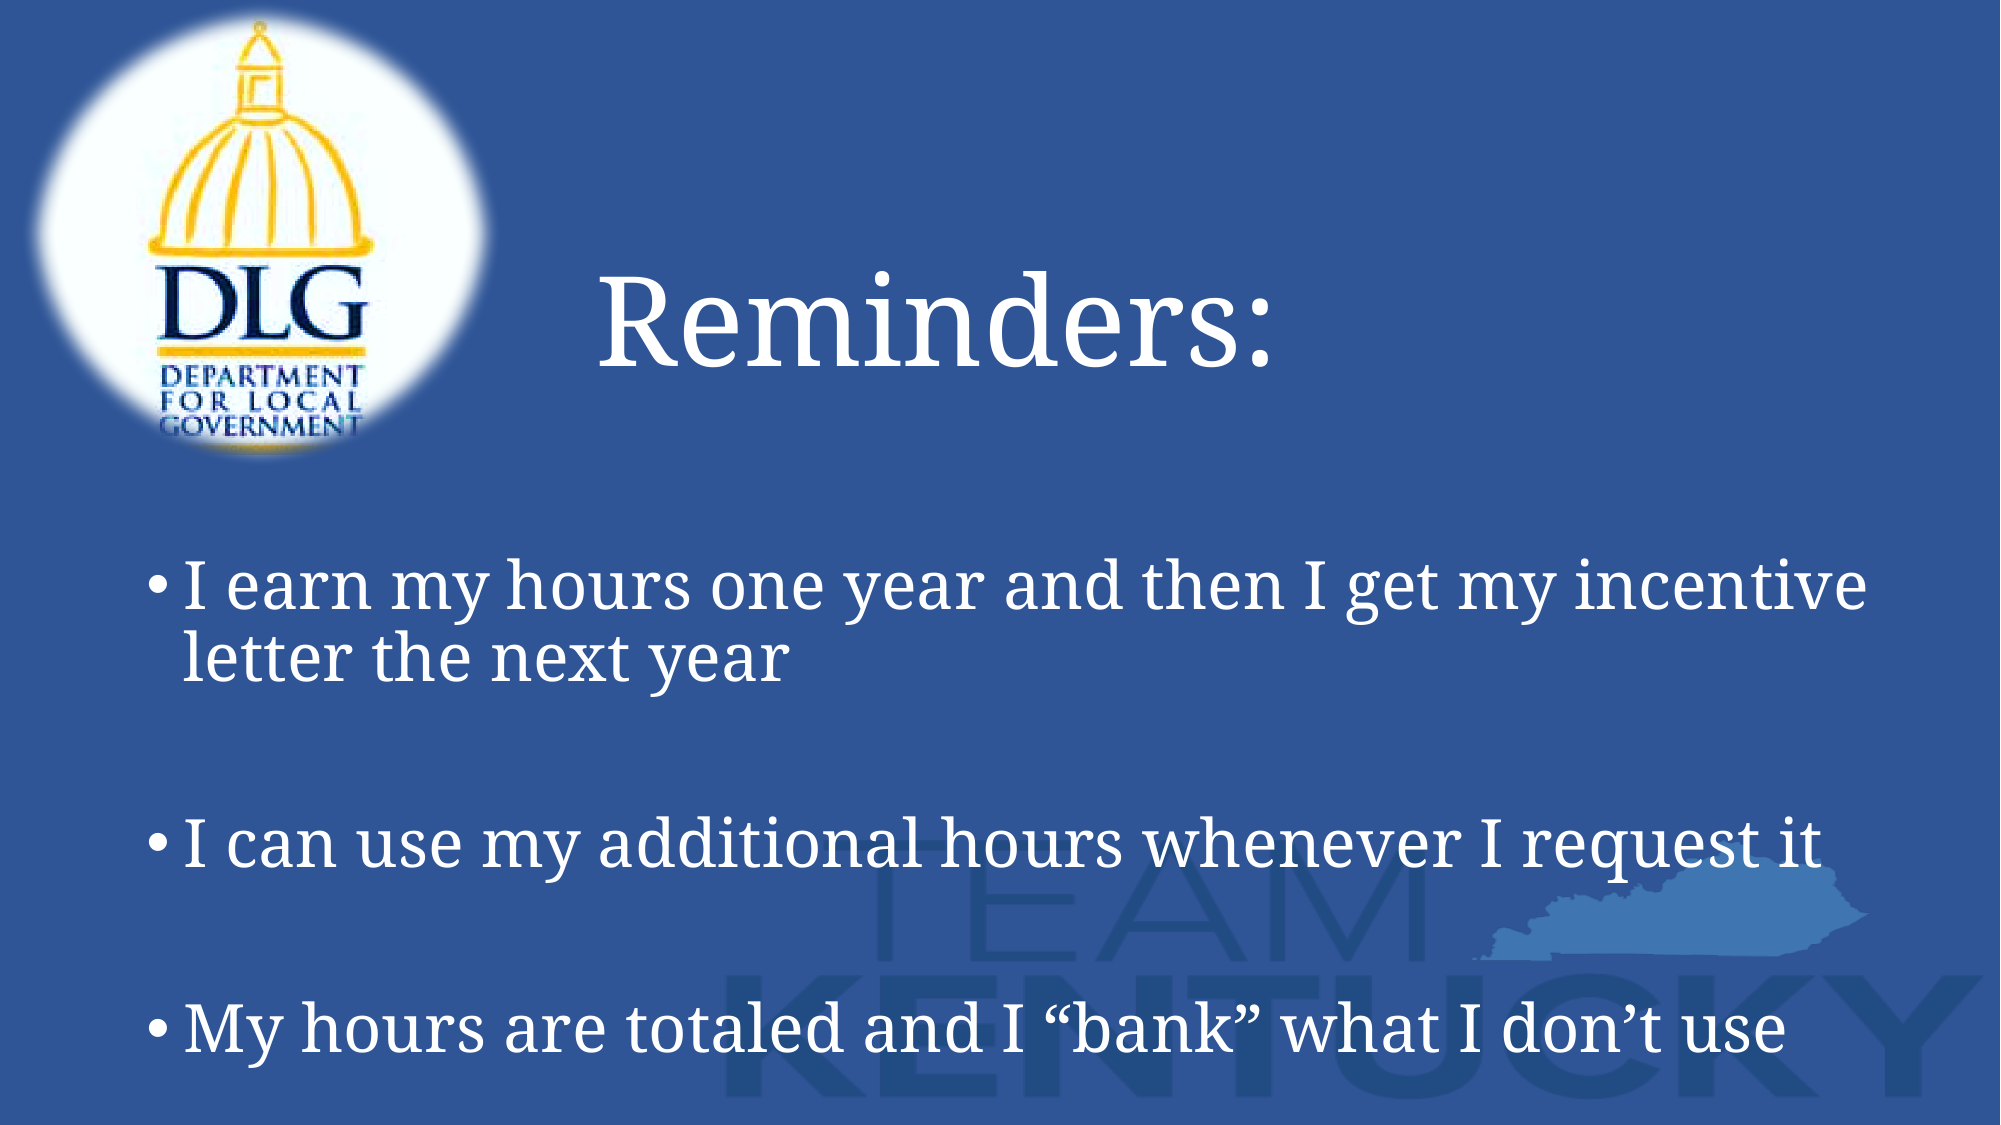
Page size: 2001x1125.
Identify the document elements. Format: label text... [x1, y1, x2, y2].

title Reminders: [580, 82, 1863, 300]
list I earn my hours one year and then I get my incentive letter the next year I can use my additional hours whenever I request it My hours are totaled and I “bank” what I don’t use [131, 369, 1948, 1085]
picture [41, 21, 481, 397]
